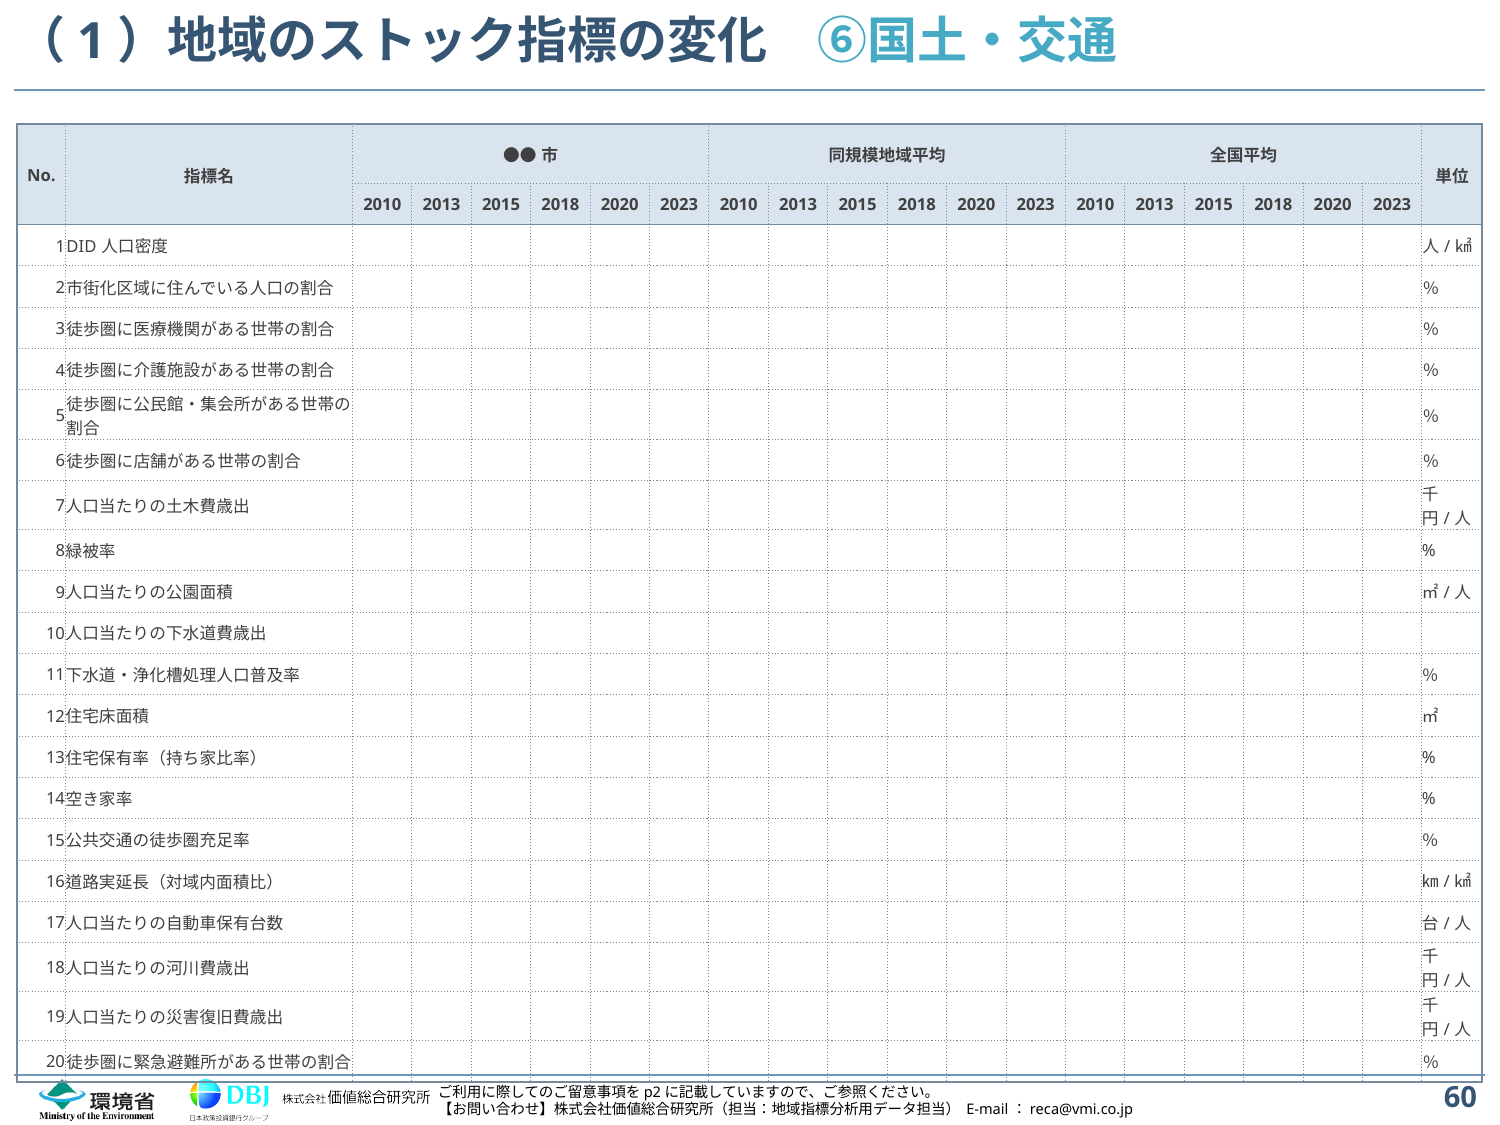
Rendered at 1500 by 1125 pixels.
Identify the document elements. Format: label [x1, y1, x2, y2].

slide_number [1427, 1070, 1493, 1112]
picture [186, 1083, 434, 1125]
table_header [18, 125, 1481, 224]
title [0, 0, 1500, 87]
picture [36, 1083, 157, 1124]
table_cell [18, 225, 1481, 1081]
table_cell [353, 183, 1422, 224]
